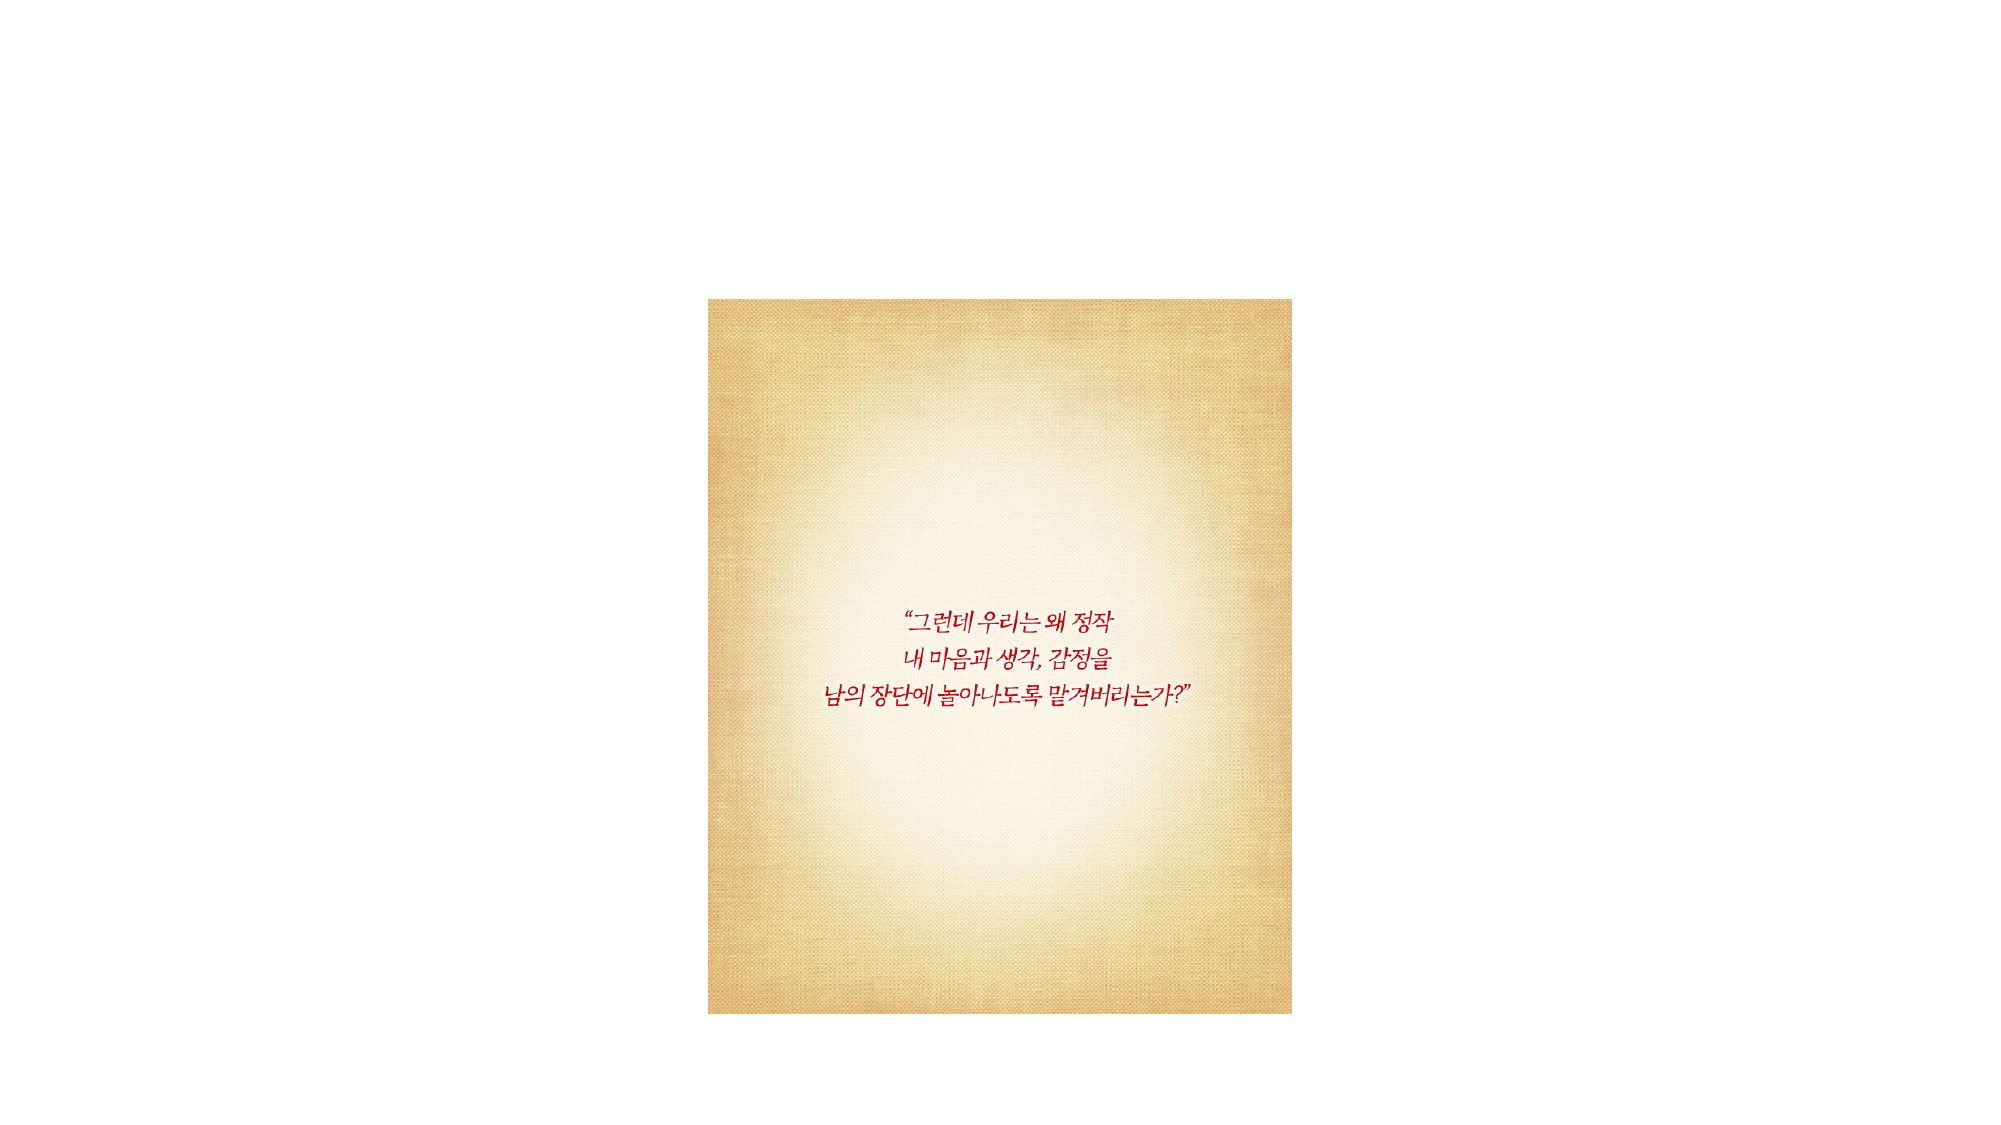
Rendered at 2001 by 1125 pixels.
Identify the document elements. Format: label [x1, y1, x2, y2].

list [707, 299, 1292, 1014]
